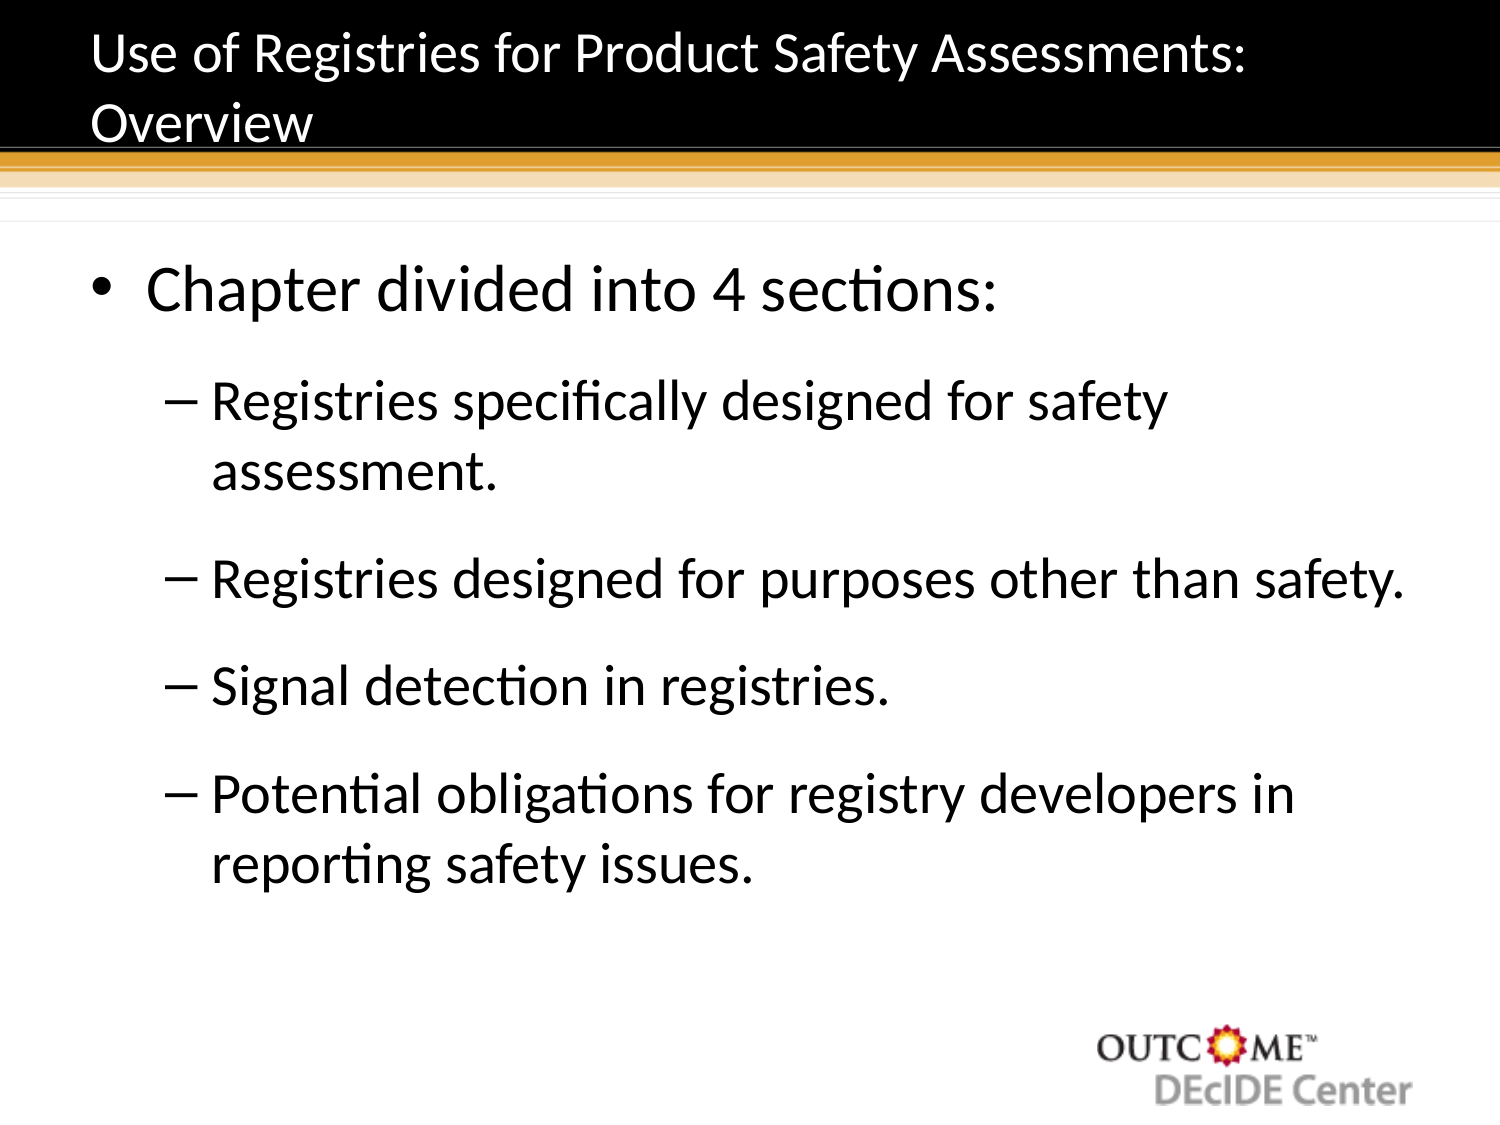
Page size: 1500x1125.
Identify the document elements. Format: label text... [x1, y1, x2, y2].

picture [1097, 1024, 1413, 1106]
list Chapter divided into 4 sections: Registries specifically designed for safety assessment. Registries designed for purposes other than safety. Signal detection in registries. Potential obligations for registry developers in reporting safety issues. [74, 237, 1426, 976]
title Use of Registries for Product Safety Assessments: Overview [74, 24, 1426, 143]
picture [0, 0, 1500, 223]
